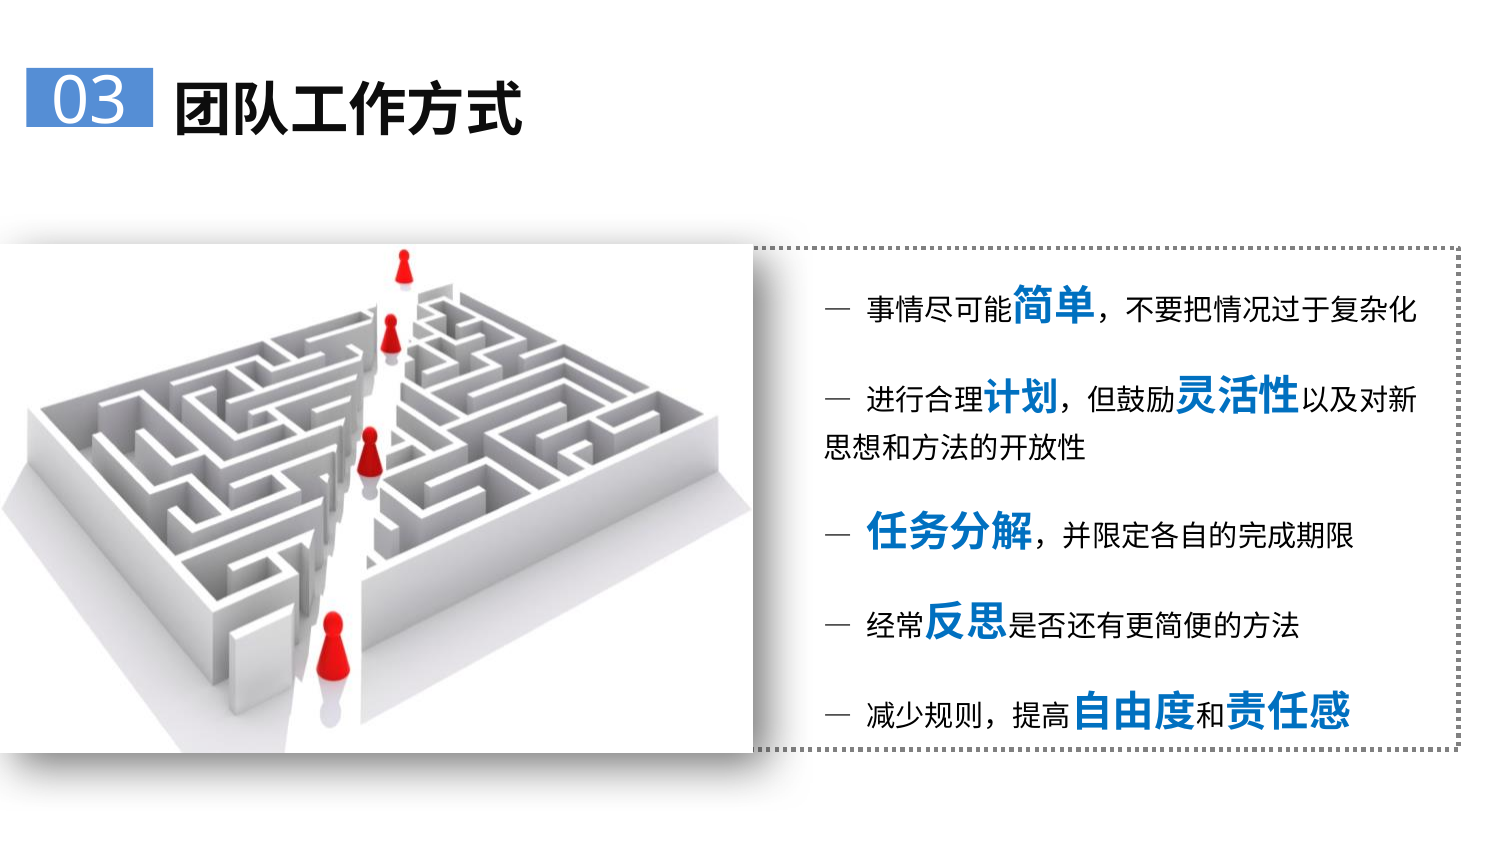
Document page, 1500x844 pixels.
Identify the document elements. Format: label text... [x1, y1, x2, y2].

text_box — 事情尽可能简单，不要把情况过于复杂化 — 进行合理计划，但鼓励灵活性以及对新思想和方法的开放性 — 任务分解，并限定各自的完成期限 — 经常反思是否还有更简便的方法 — 减少规则，提高自由度和责任感 [809, 256, 1447, 742]
picture [0, 244, 753, 753]
text_box [787, 246, 1461, 752]
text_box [26, 43, 597, 152]
